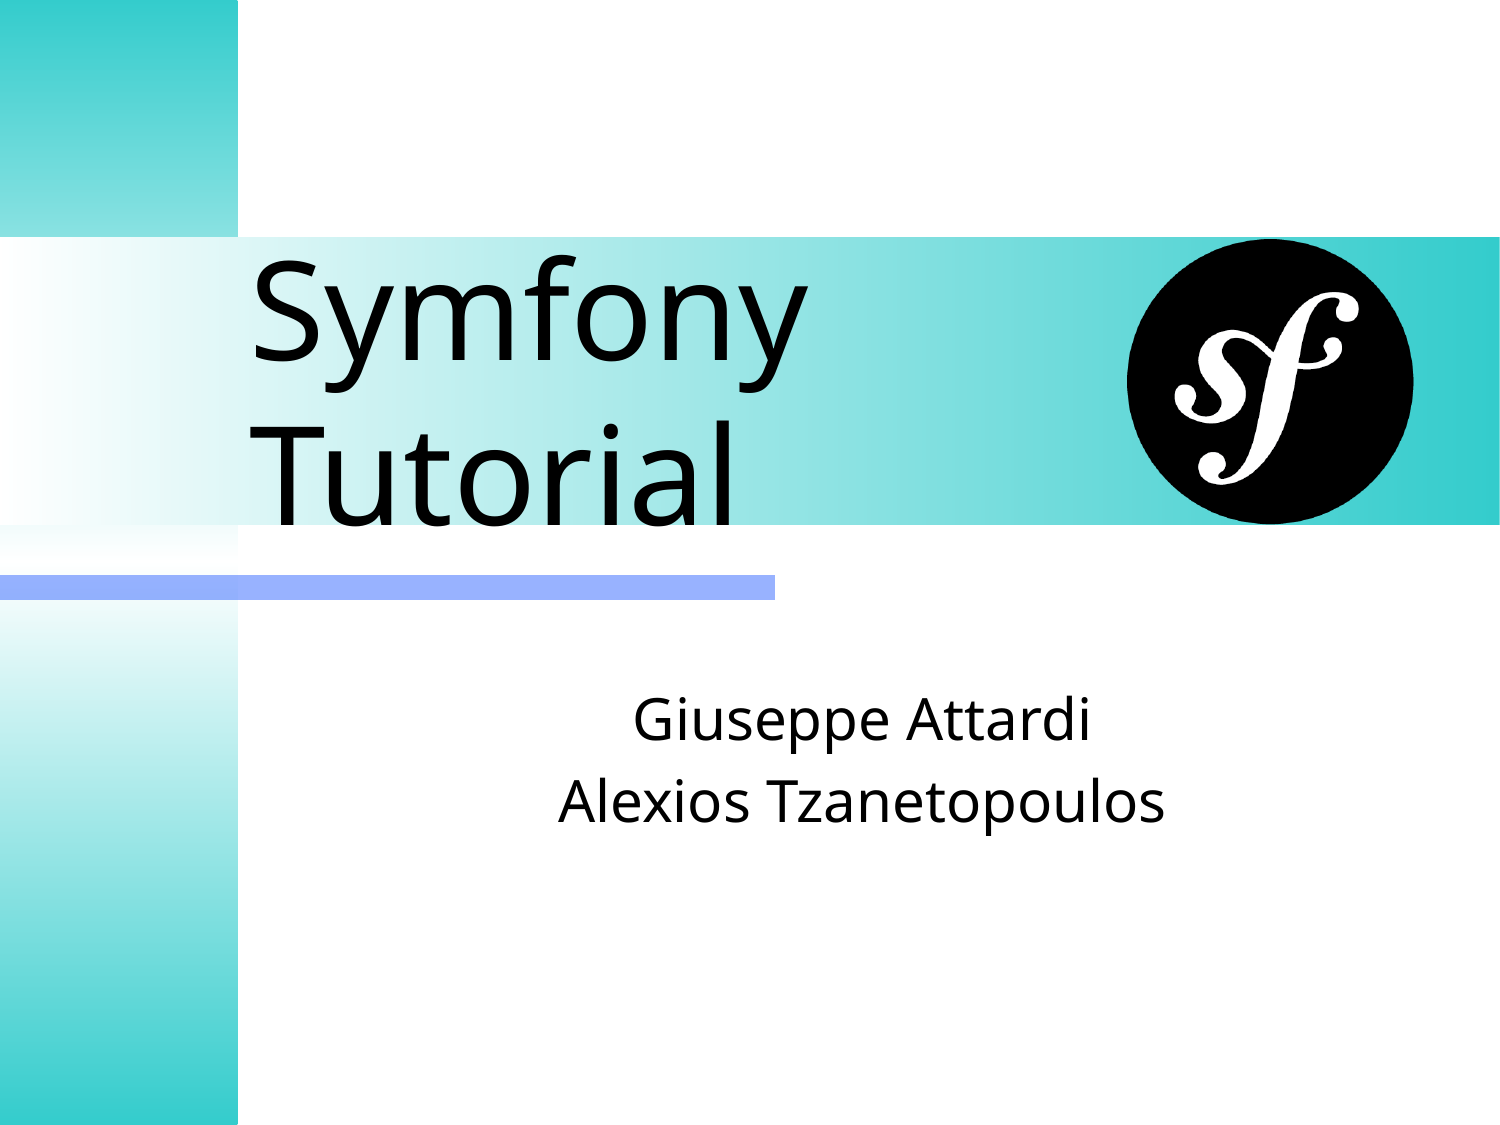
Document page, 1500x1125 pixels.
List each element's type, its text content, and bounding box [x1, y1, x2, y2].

subtitle Giuseppe Attardi Alexios Tzanetopoulos [337, 674, 1388, 963]
picture [1122, 238, 1422, 537]
title Symfony Tutorial [233, 274, 1117, 501]
